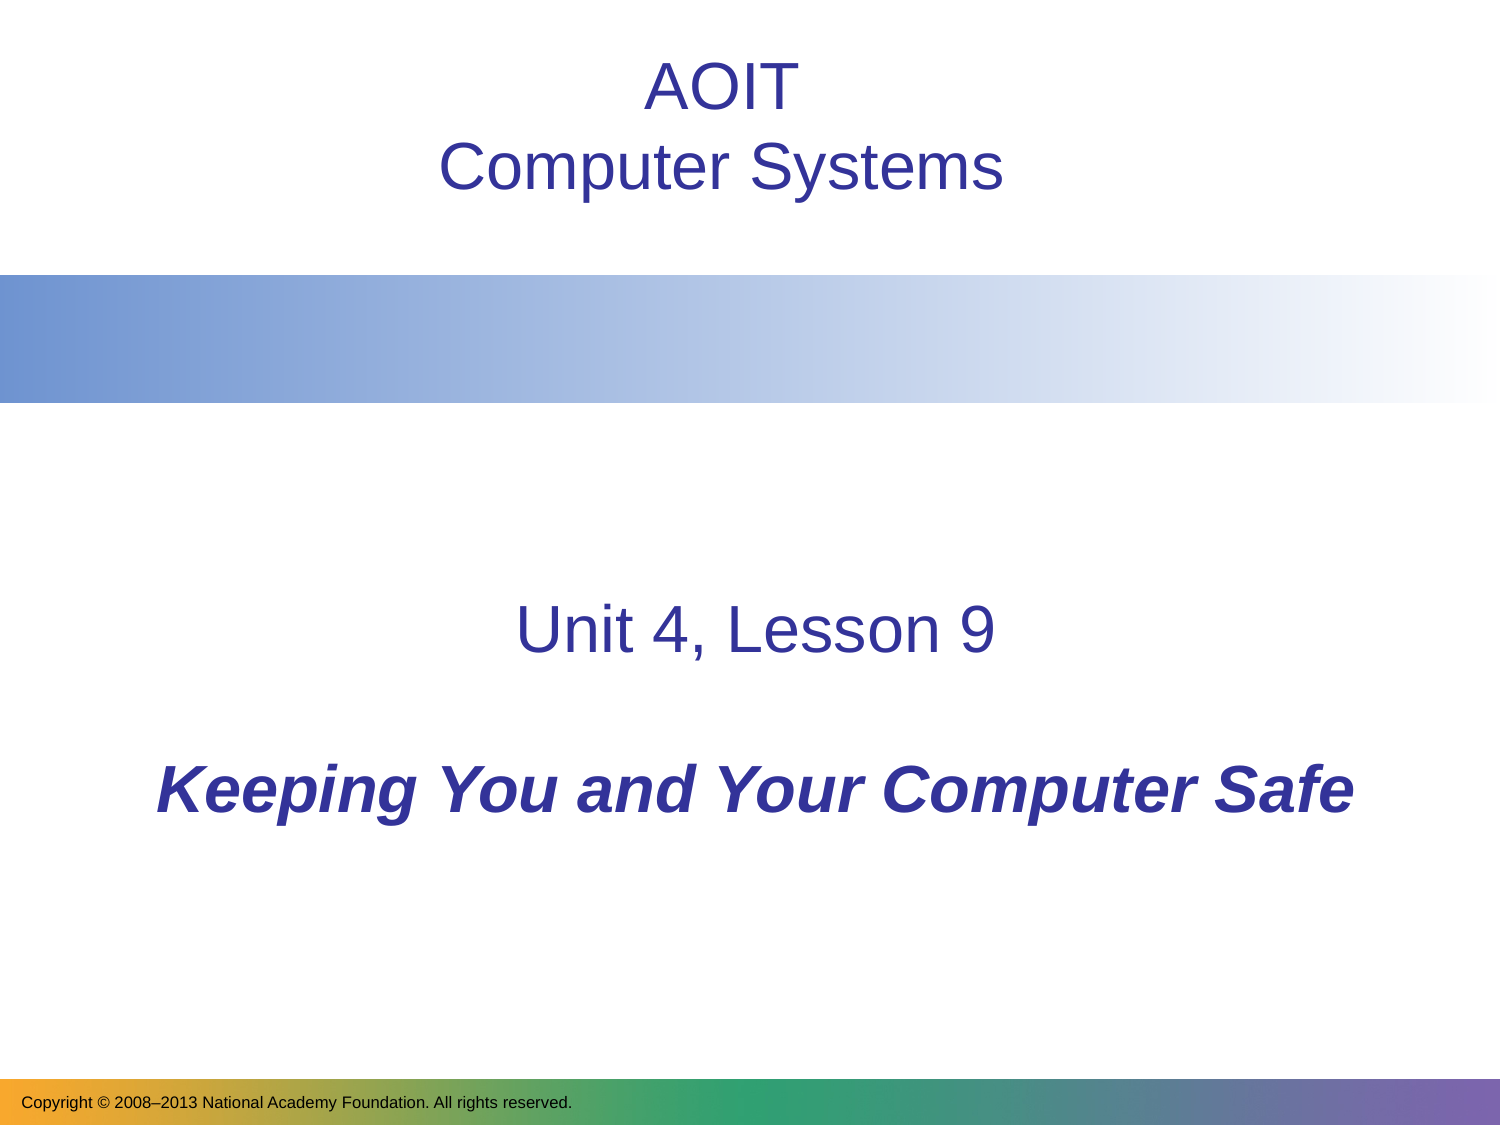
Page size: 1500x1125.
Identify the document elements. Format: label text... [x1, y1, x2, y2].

picture [0, 1079, 1500, 1125]
text_box Copyright © 2008–2013 National Academy Foundation. All rights reserved. [6, 1086, 589, 1120]
text_box AOIT Computer Systems [124, 62, 1338, 263]
title Unit 4, Lesson 9 Keeping You and Your Computer Safe [37, 449, 1476, 963]
